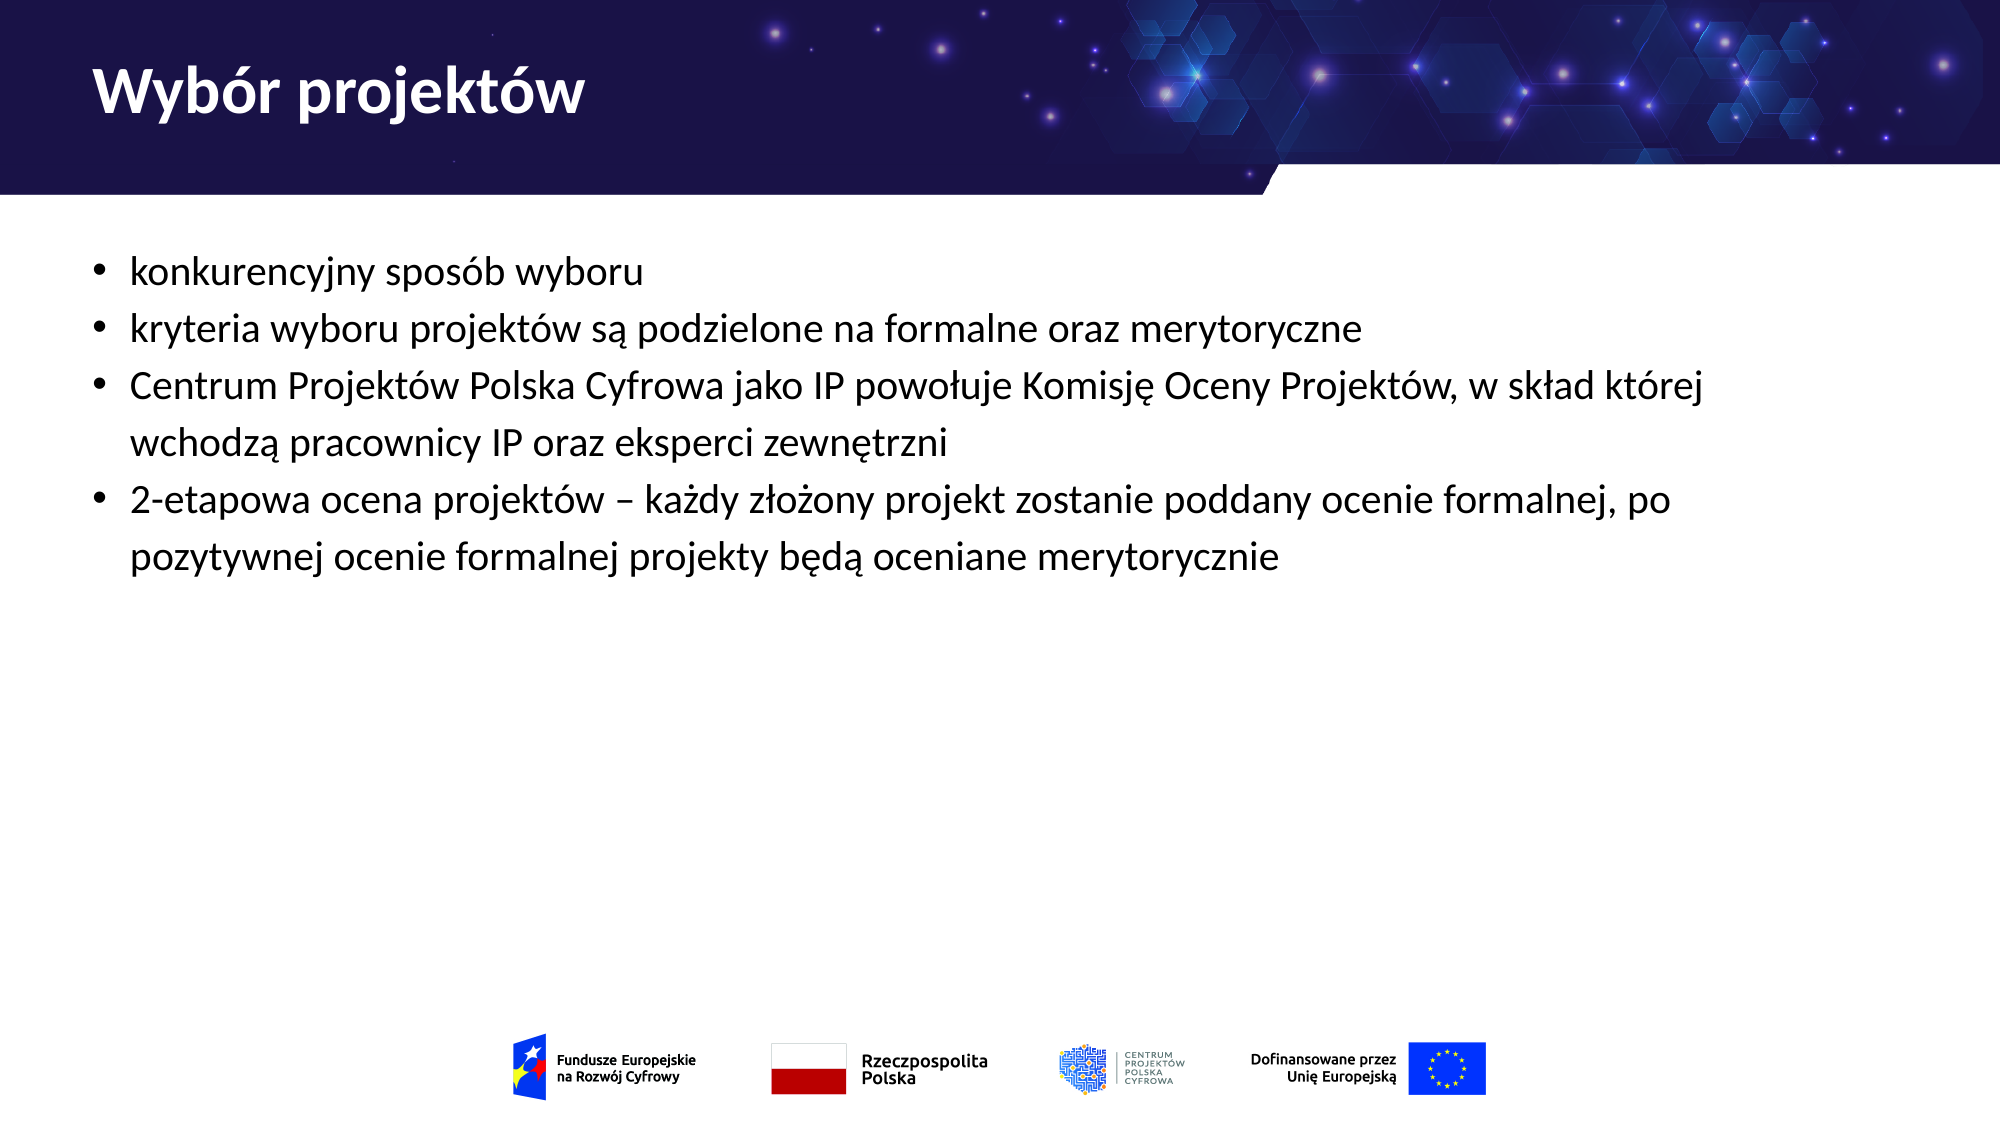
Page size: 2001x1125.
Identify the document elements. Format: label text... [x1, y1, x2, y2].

list konkurencyjny sposób wyboru kryteria wyboru projektów są podzielone na formalne oraz merytoryczne Centrum Projektów Polska Cyfrowa jako IP powołuje Komisję Oceny Projektów, w skład której wchodzą pracownicy IP oraz eksperci zewnętrzni 2-etapowa ocena projektów – każdy złożony projekt zostanie poddany ocenie formalnej, po pozytywnej ocenie formalnej projekty będą oceniane merytorycznie [77, 229, 1863, 904]
picture [491, 1011, 1509, 1122]
picture [0, 0, 2000, 195]
title Wybór projektów [77, 46, 1863, 136]
